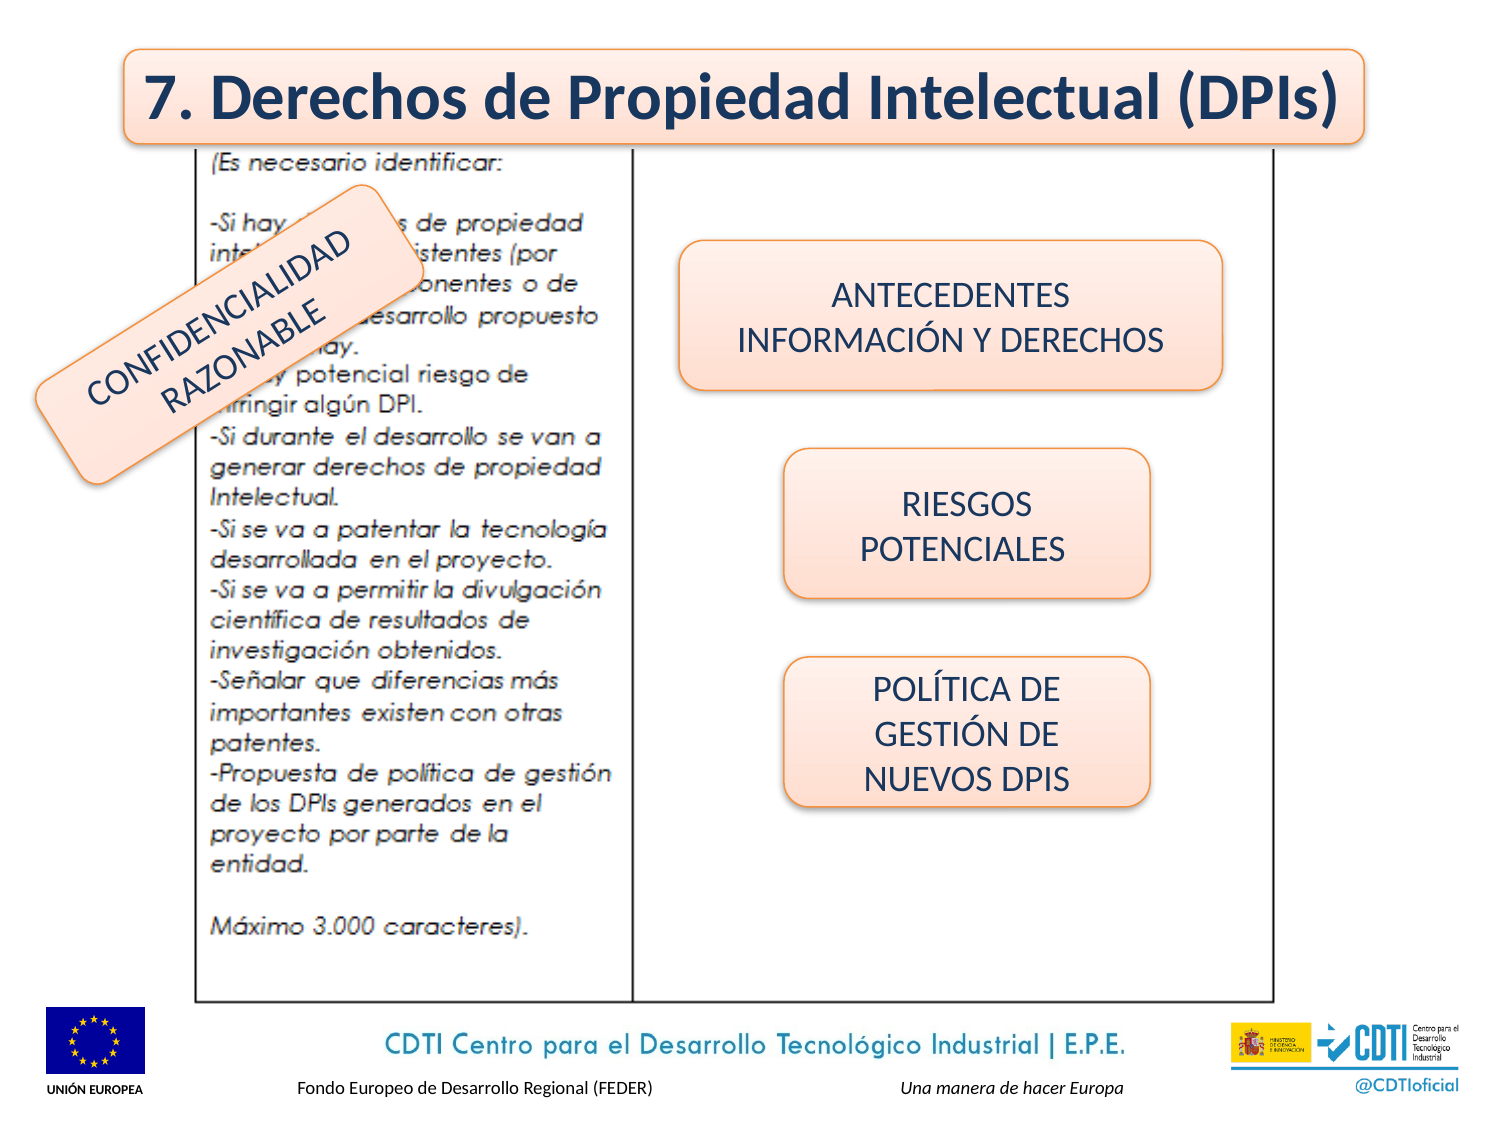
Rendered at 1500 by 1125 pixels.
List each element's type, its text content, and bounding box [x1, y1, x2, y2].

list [186, 148, 1294, 1019]
picture [1231, 1022, 1459, 1094]
picture [371, 1019, 1139, 1074]
text_box CONFIDENCIALIDAD RAZONABLE [34, 294, 181, 485]
title 7. Derechos de Propiedad Intelectual (DPIs) [75, 45, 1425, 233]
picture [46, 1007, 145, 1074]
